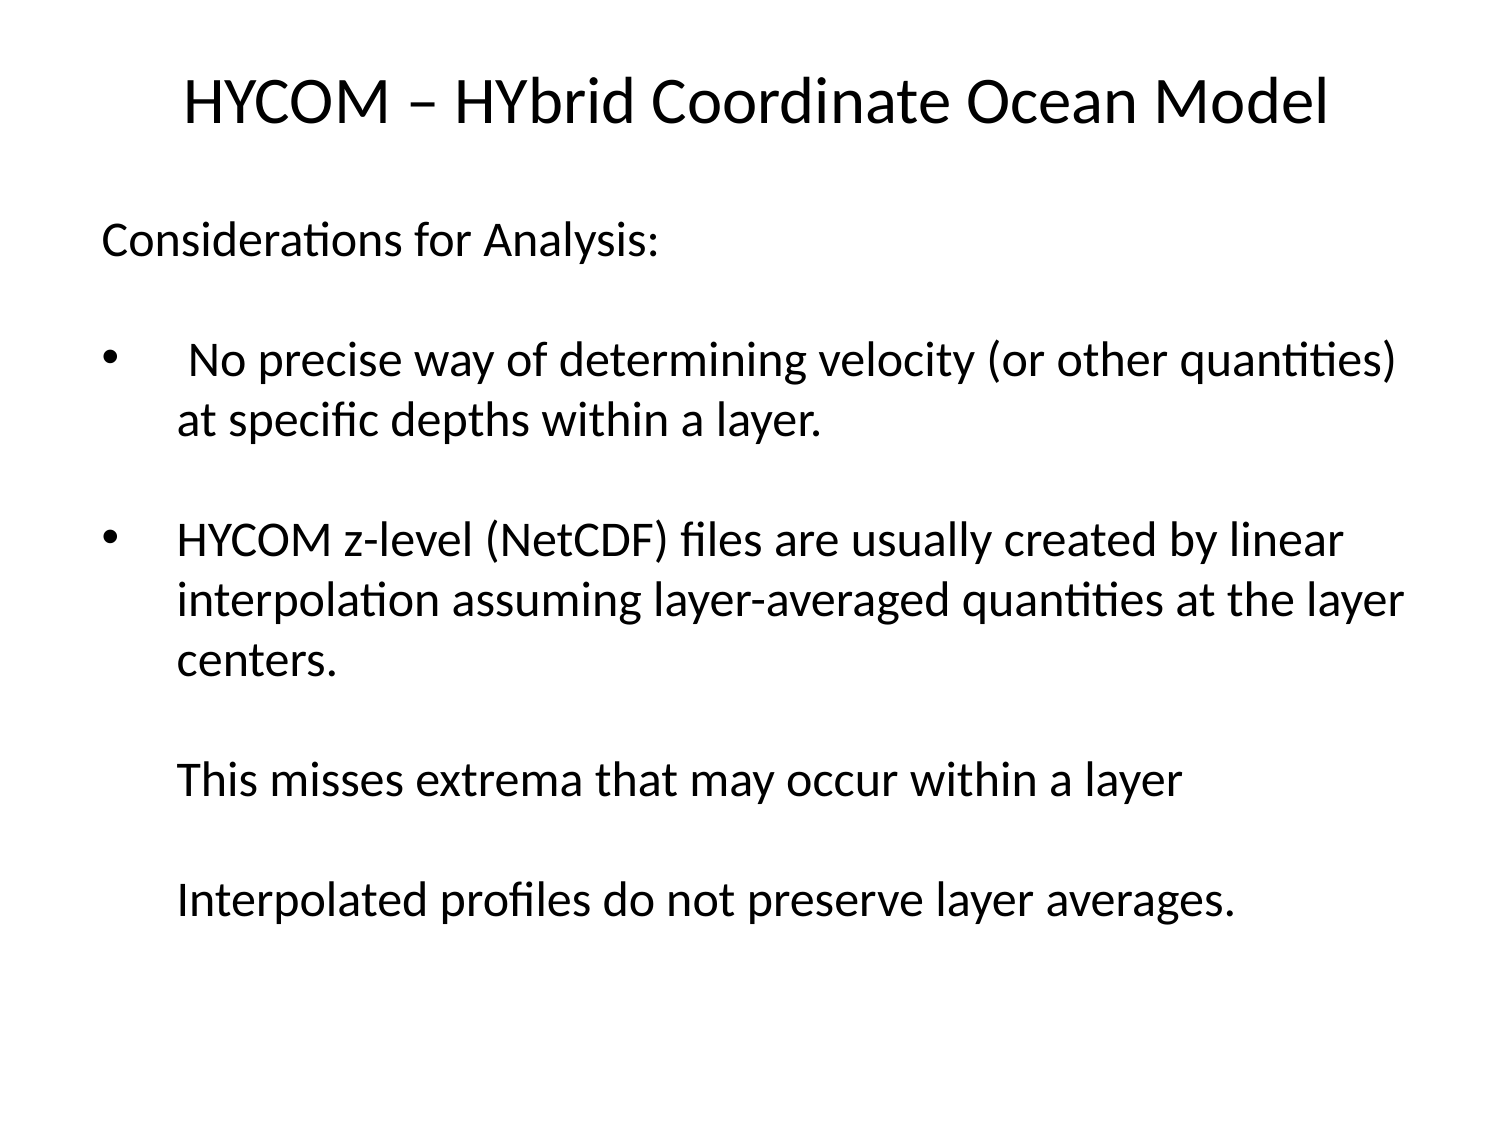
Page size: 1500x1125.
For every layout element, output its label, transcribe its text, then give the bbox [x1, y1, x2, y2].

text_box HYCOM – HYbrid Coordinate Ocean Model Considerations for Analysis: No precise way of determining velocity (or other quantities) at specific depths within a layer. HYCOM z-level (NetCDF) files are usually created by linear interpolation assuming layer-averaged quantities at the layer centers. This misses extrema that may occur within a layer Interpolated profiles do not preserve layer averages. [86, 49, 1427, 935]
